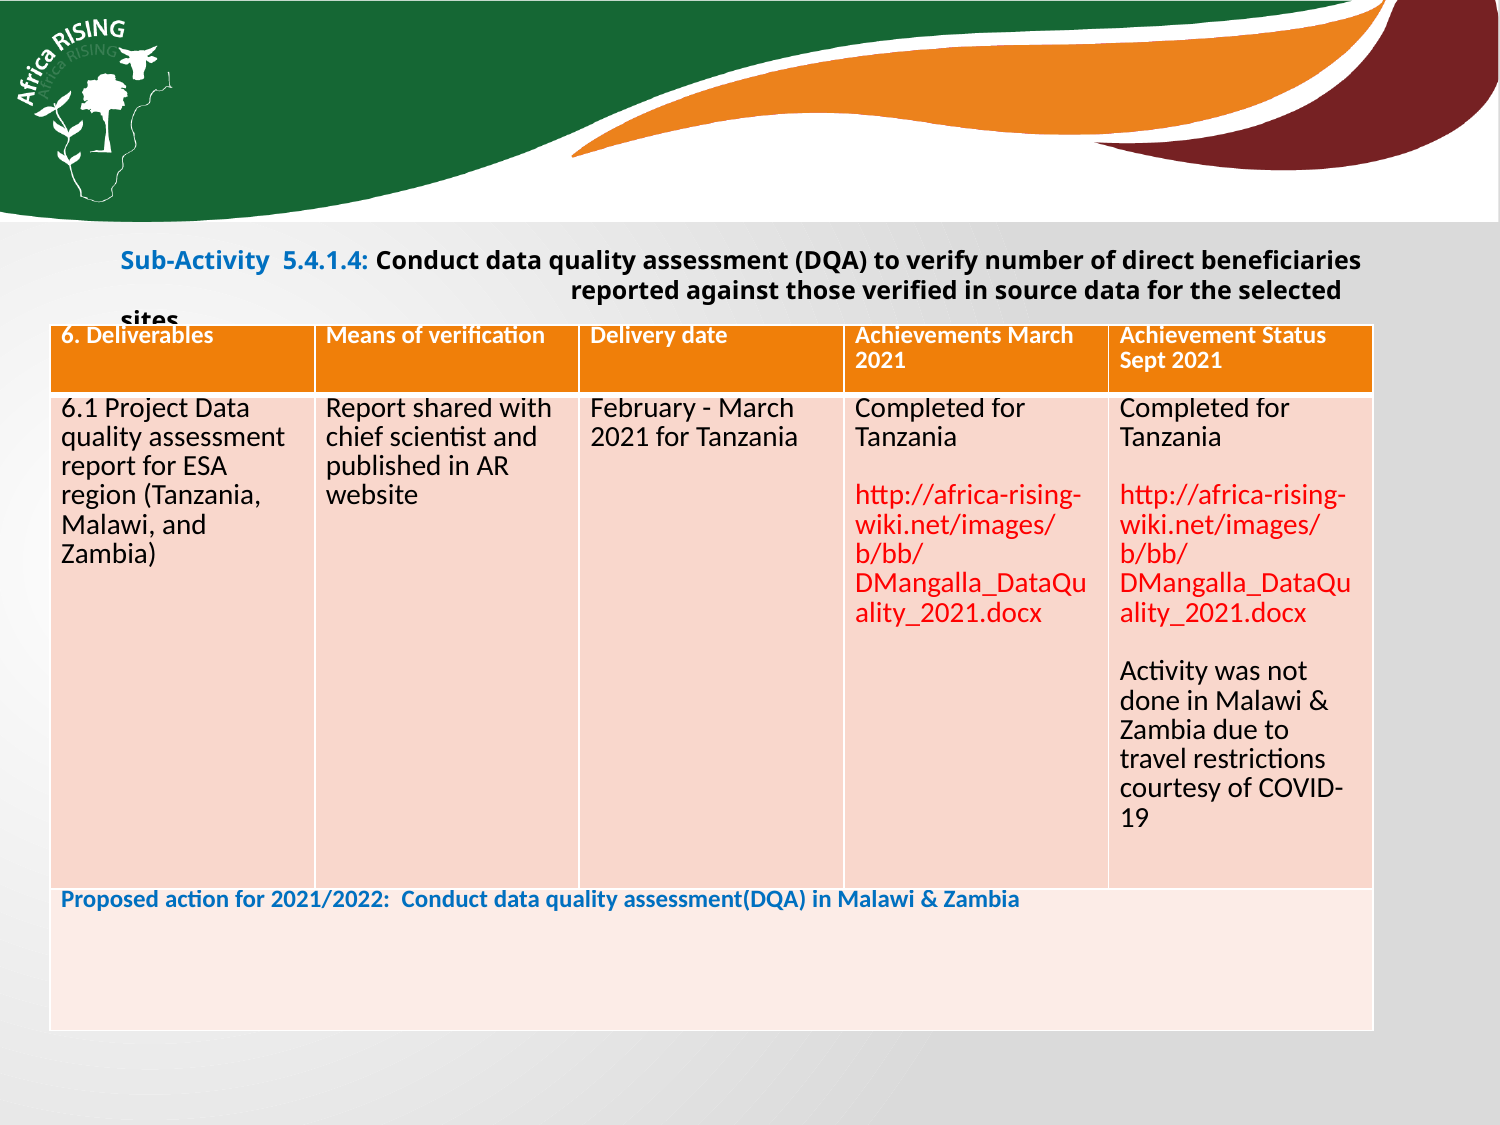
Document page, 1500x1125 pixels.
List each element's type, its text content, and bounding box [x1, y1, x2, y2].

table_cell Completed for Tanzania http://africa-rising-wiki.net/images/b/bb/DMangalla_DataQuality_2021.docx Activity was not done in Malawi & Zambia due to travel restrictions courtesy of COVID-19 [1109, 398, 1372, 888]
table_cell 6.1 Project Data quality assessment report for ESA region (Tanzania, Malawi, and Zambia) [51, 398, 314, 888]
list Sub-Activity 5.4.1.4: Conduct data quality assessment (DQA) to verify number of direct beneficiaries reported against those verified in source data for the selected sites [87, 237, 1388, 375]
picture [0, 0, 1499, 222]
table_cell Completed for Tanzania http://africa-rising-wiki.net/images/b/bb/DMangalla_DataQuality_2021.docx [845, 398, 1108, 888]
table_cell Proposed action for 2021/2022: Conduct data quality assessment(DQA) in Malawi & Zambia [51, 890, 1372, 1030]
table_header Means of verification [316, 326, 578, 392]
table_cell February - March 2021 for Tanzania [580, 398, 843, 888]
table_header Achievement Status Sept 2021 [1109, 326, 1372, 392]
table_header 6. Deliverables [51, 326, 314, 392]
table_cell Report shared with chief scientist and published in AR website [316, 398, 578, 888]
table_header Achievements March 2021 [845, 326, 1108, 392]
table_header Delivery date [580, 326, 843, 392]
